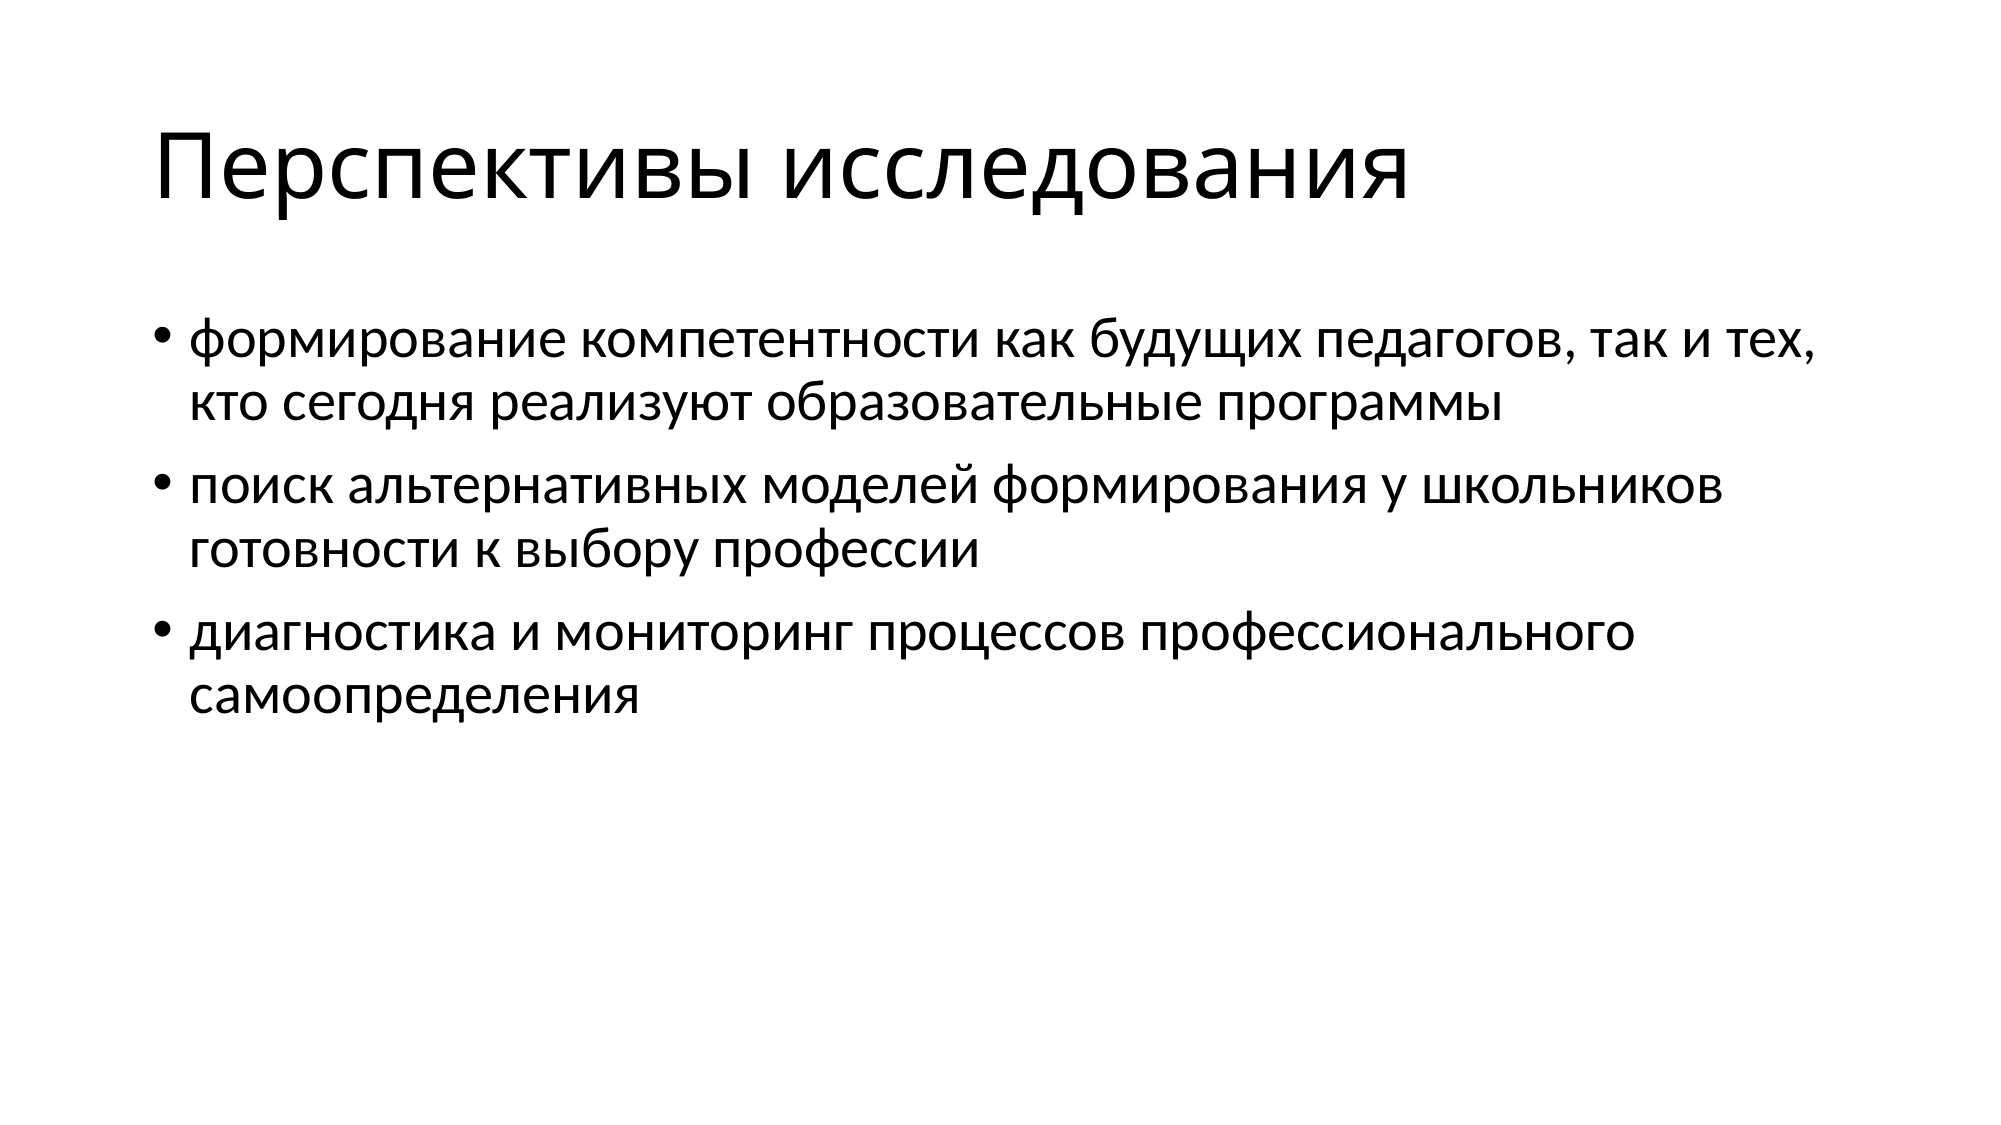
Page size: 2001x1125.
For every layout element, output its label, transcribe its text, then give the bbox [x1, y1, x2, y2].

title Перспективы исследования [137, 59, 1863, 278]
list формирование компетентности как будущих педагогов, так и тех, кто сегодня реализуют образовательные программы поиск альтернативных моделей формирования у школьников готовности к выбору профессии диагностика и мониторинг процессов профессионального самоопределения [137, 299, 1863, 1014]
